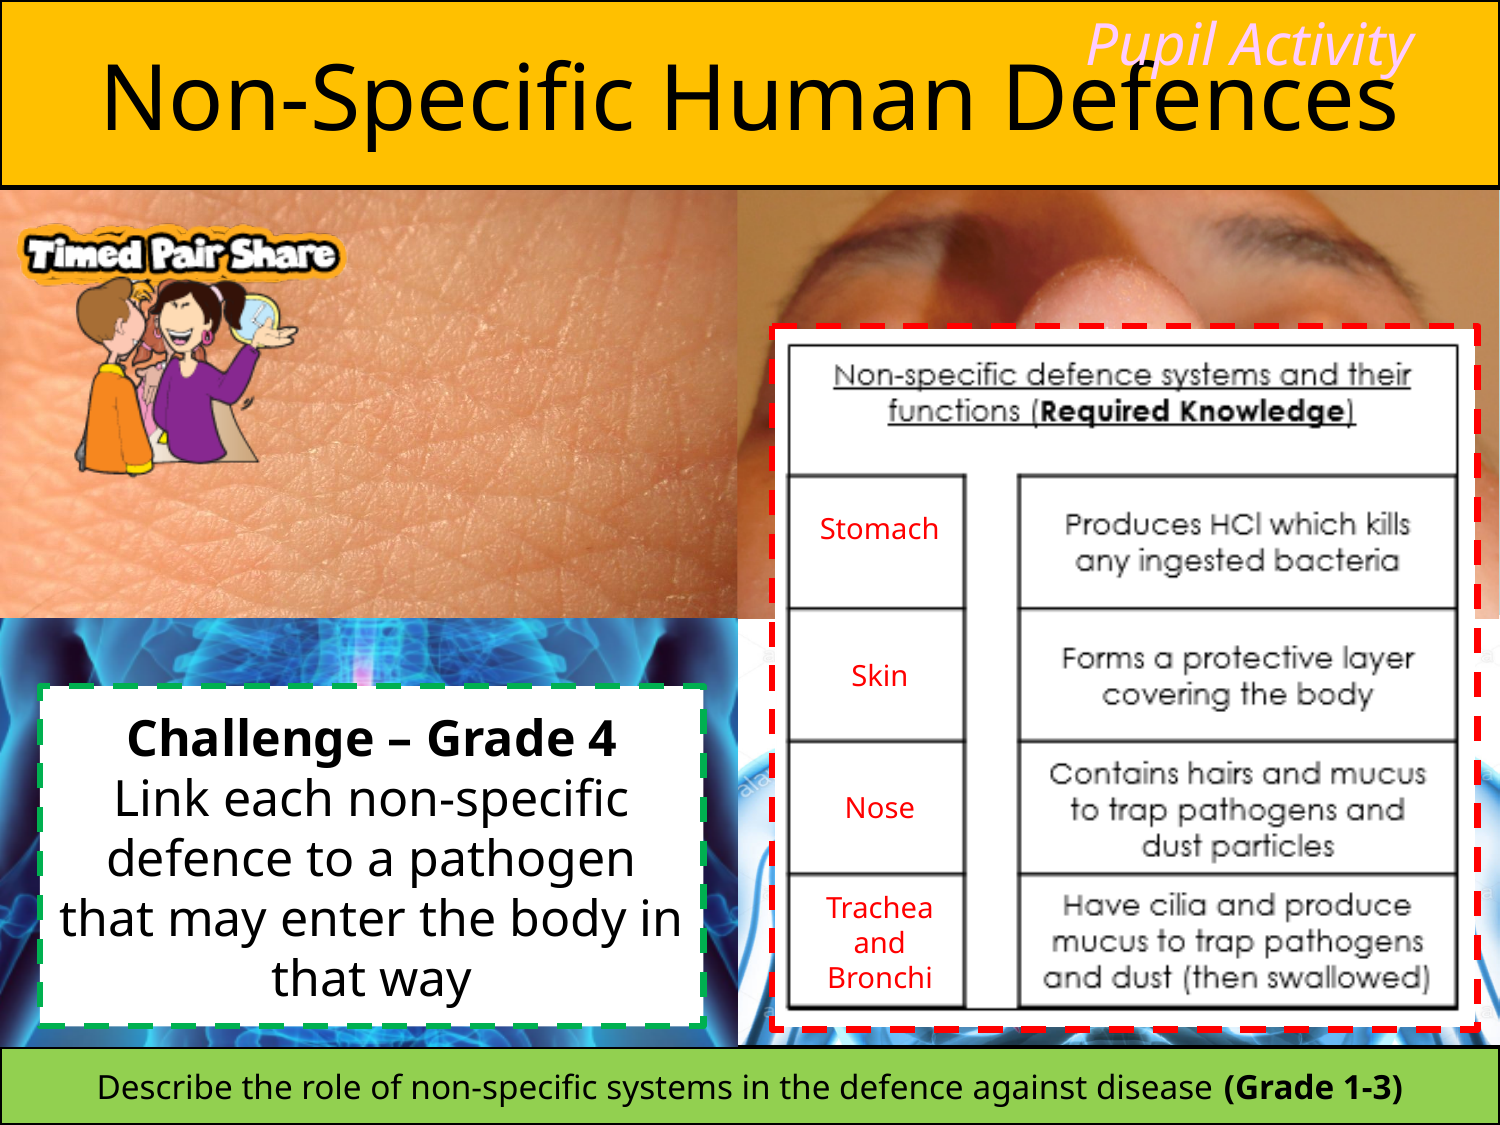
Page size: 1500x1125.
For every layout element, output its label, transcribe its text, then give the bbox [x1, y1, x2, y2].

title Non-Specific Human Defences [0, 0, 1500, 186]
picture [0, 187, 1500, 1051]
text_box Pupil Activity [1070, 0, 1429, 85]
text_box Describe the role of non-specific systems in the defence against disease (Grade 1-3) [0, 1055, 1500, 1125]
